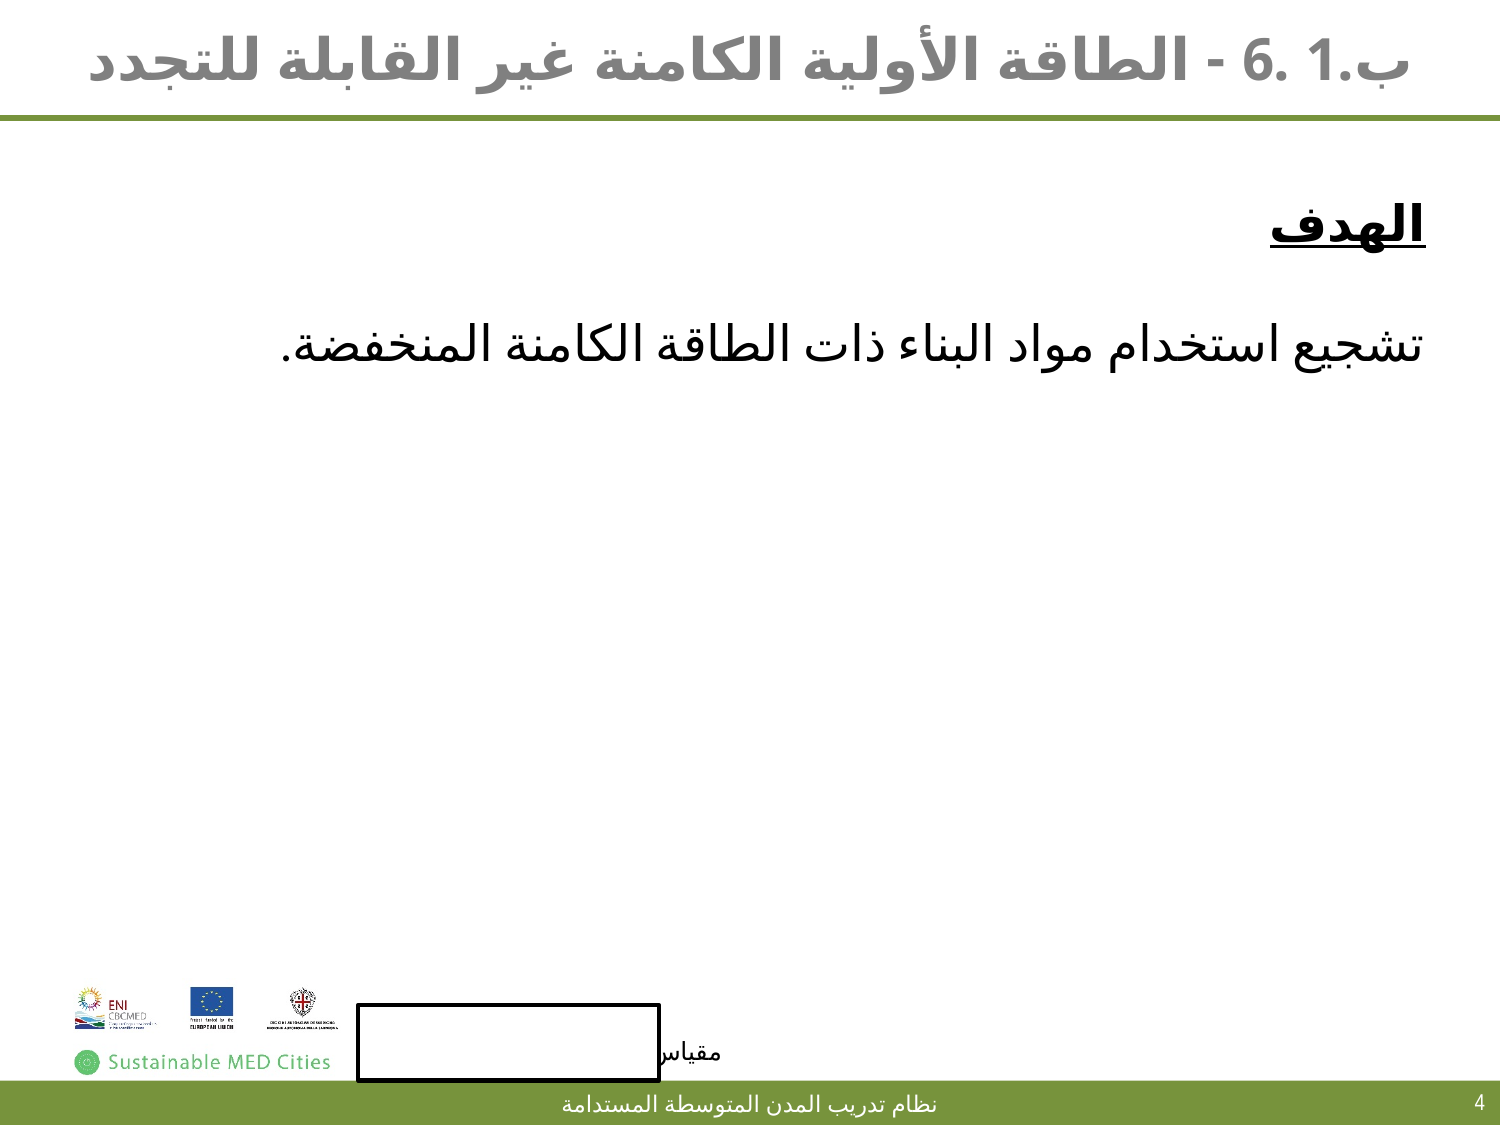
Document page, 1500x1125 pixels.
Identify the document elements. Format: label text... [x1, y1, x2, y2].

text_box [356, 1003, 661, 1083]
picture [62, 978, 356, 1080]
slide_number 4 [1149, 1078, 1500, 1125]
title ب.1 .6 - الطاقة الأولية الكامنة غير القابلة للتجدد [0, 0, 1500, 115]
list الهدف تشجيع استخدام مواد البناء ذات الطاقة الكامنة المنخفضة. [59, 184, 1441, 920]
